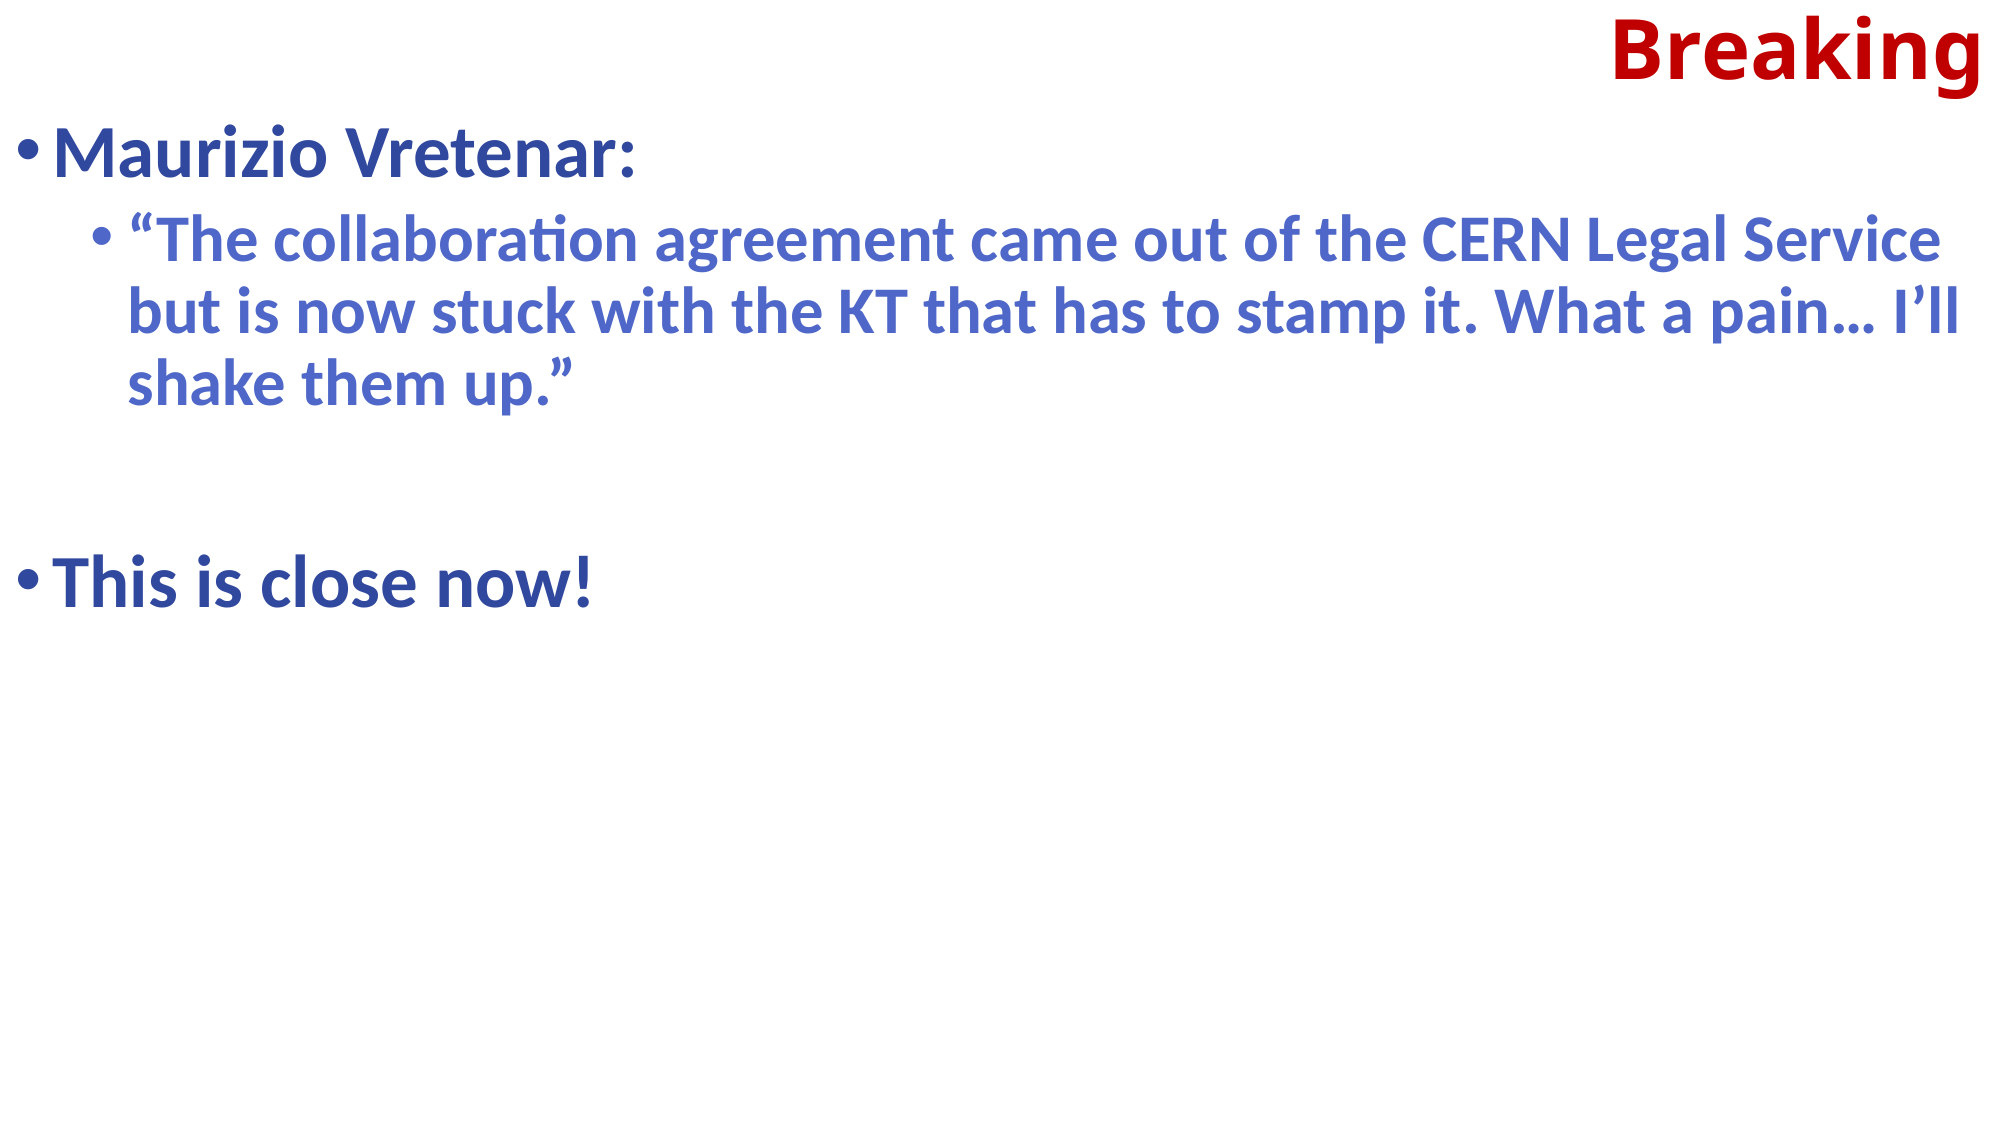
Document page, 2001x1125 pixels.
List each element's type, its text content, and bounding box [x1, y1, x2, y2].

title Breaking [0, 0, 2000, 104]
list Maurizio Vretenar: “The collaboration agreement came out of the CERN Legal Service but is now stuck with the KT that has to stamp it. What a pain… I’ll shake them up.” This is close now! [0, 104, 2000, 1124]
